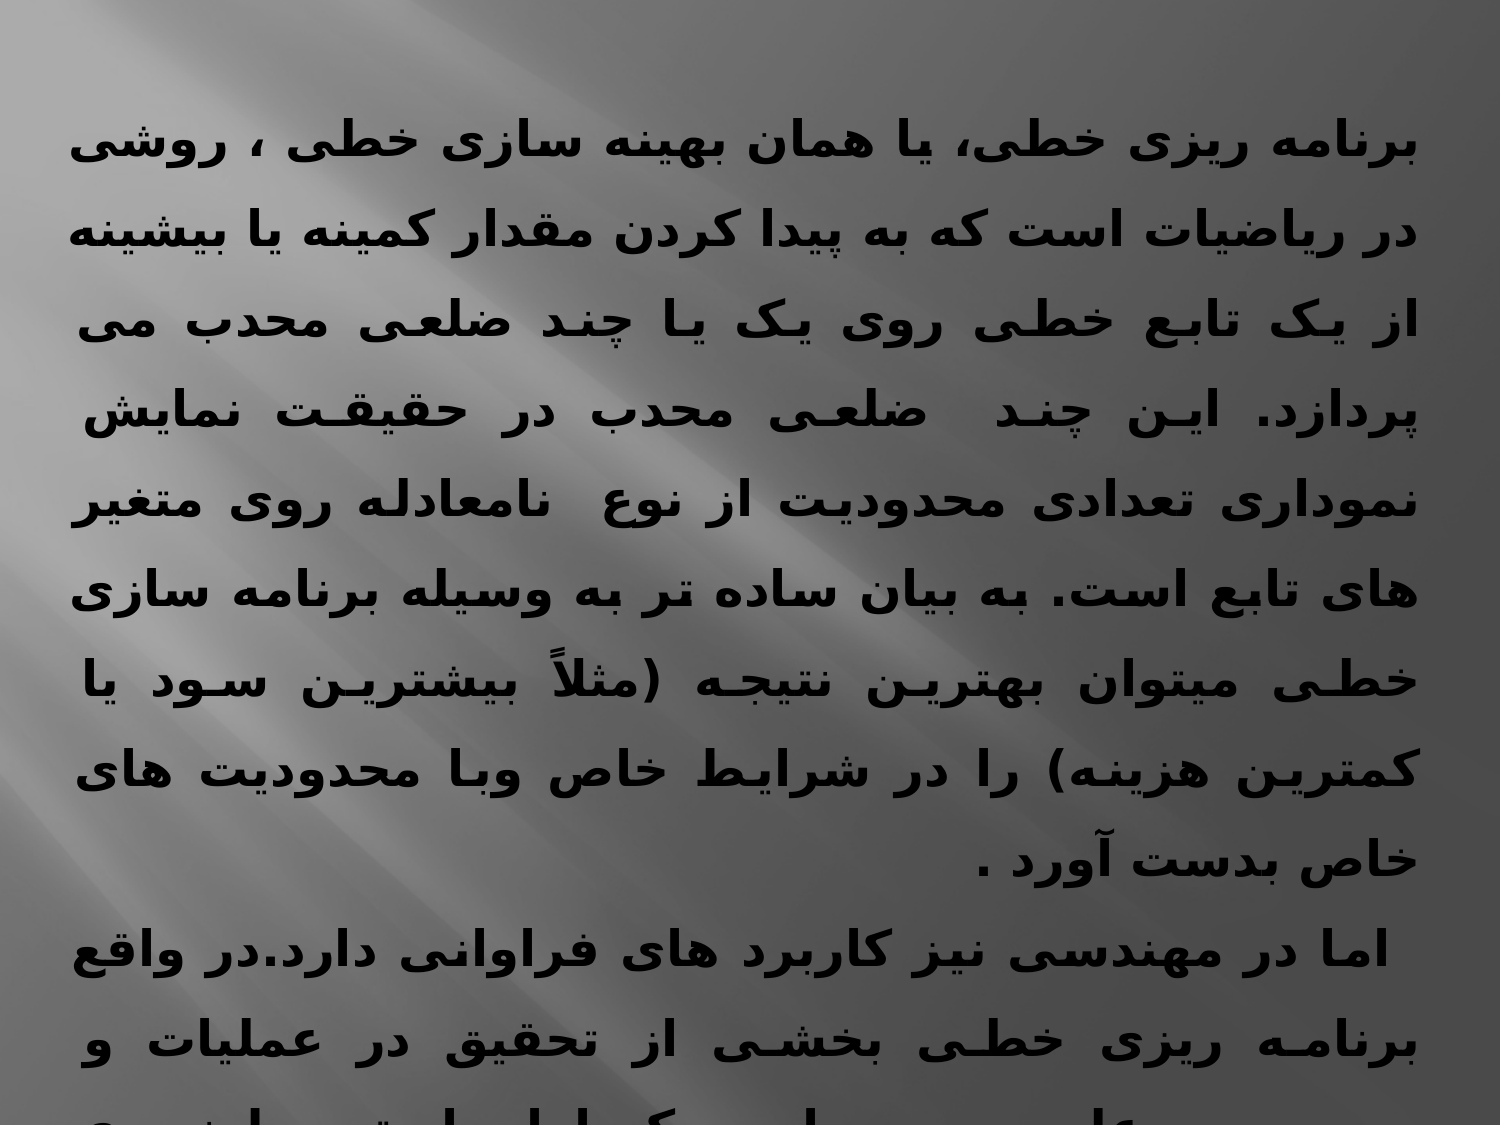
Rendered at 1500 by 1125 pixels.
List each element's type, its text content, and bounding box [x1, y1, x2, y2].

text_box برنامه ریزی خطی، یا همان بهینه سازی خطی ، روشی در ریاضیات است که به پیدا کردن مقدار کمینه یا بیشینه از یک تابع خطی روی یک یا چند ضلعی محدب می پردازد. این چند ضلعی محدب در حقیقت نمایش نموداری تعدادی محدودیت از نوع نامعادله روی متغیر های تابع است. به بیان ساده تر به وسیله برنامه سازی خطی میتوان بهترین نتیجه (مثلاً بیشترین سود یا کمترین هزینه) را در شرایط خاص وبا محدودیت های خاص بدست آورد . اما در مهندسی نیز کاربرد های فراوانی دارد.در واقع برنامه ریزی خطی بخشی از تحقیق در عملیات و موسوم به علم مدیریت است که اول بار توسط نیروی هوایی ارتش آمریکا به کار گرفته شد . می توان گفت حدود یک چهارم کل محاسبات علمی که بر روی رایانه گرفته است با برنامه ریزی خطی و مشقات آن مربوط می شود. [53, 68, 1436, 1125]
